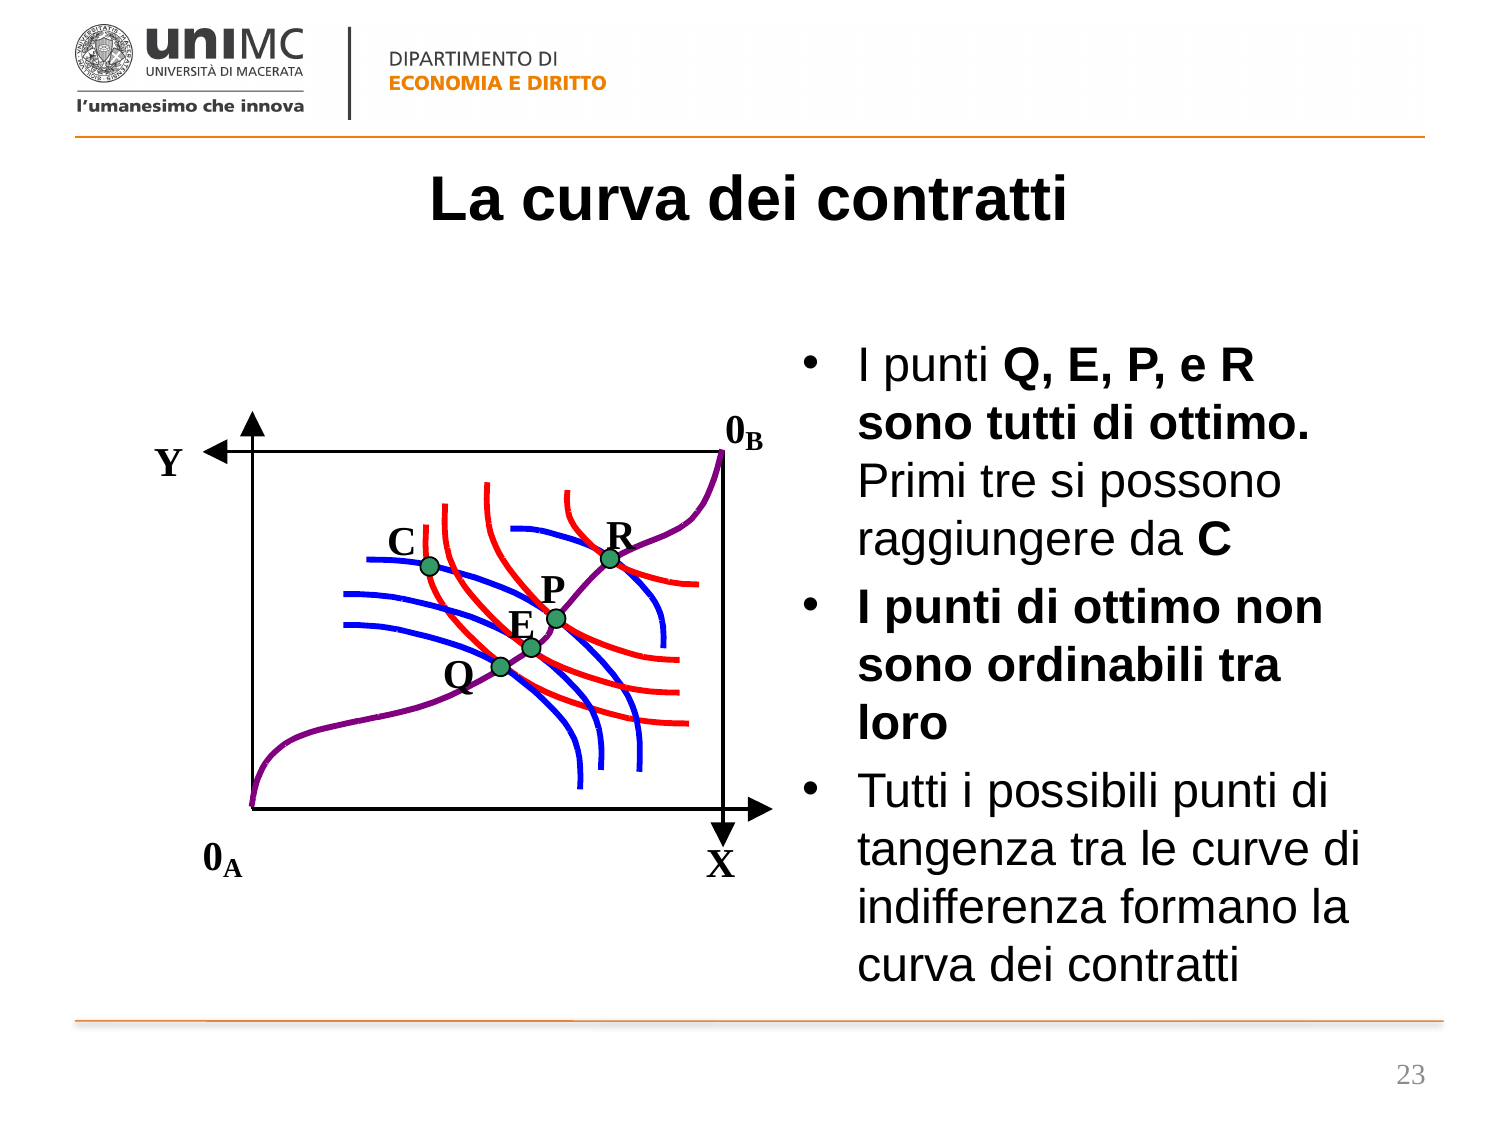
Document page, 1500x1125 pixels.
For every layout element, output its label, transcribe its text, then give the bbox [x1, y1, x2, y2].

picture [75, 24, 1425, 138]
title La curva dei contratti [75, 149, 1425, 241]
list I punti Q, E, P, e R sono tutti di ottimo. Primi tre si possono raggiungere da C I punti di ottimo non sono ordinabili tra loro Tutti i possibili punti di tangenza tra le curve di indifferenza formano la curva dei contratti [787, 324, 1388, 1000]
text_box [99, 387, 813, 912]
slide_number 23 [1091, 1042, 1442, 1103]
